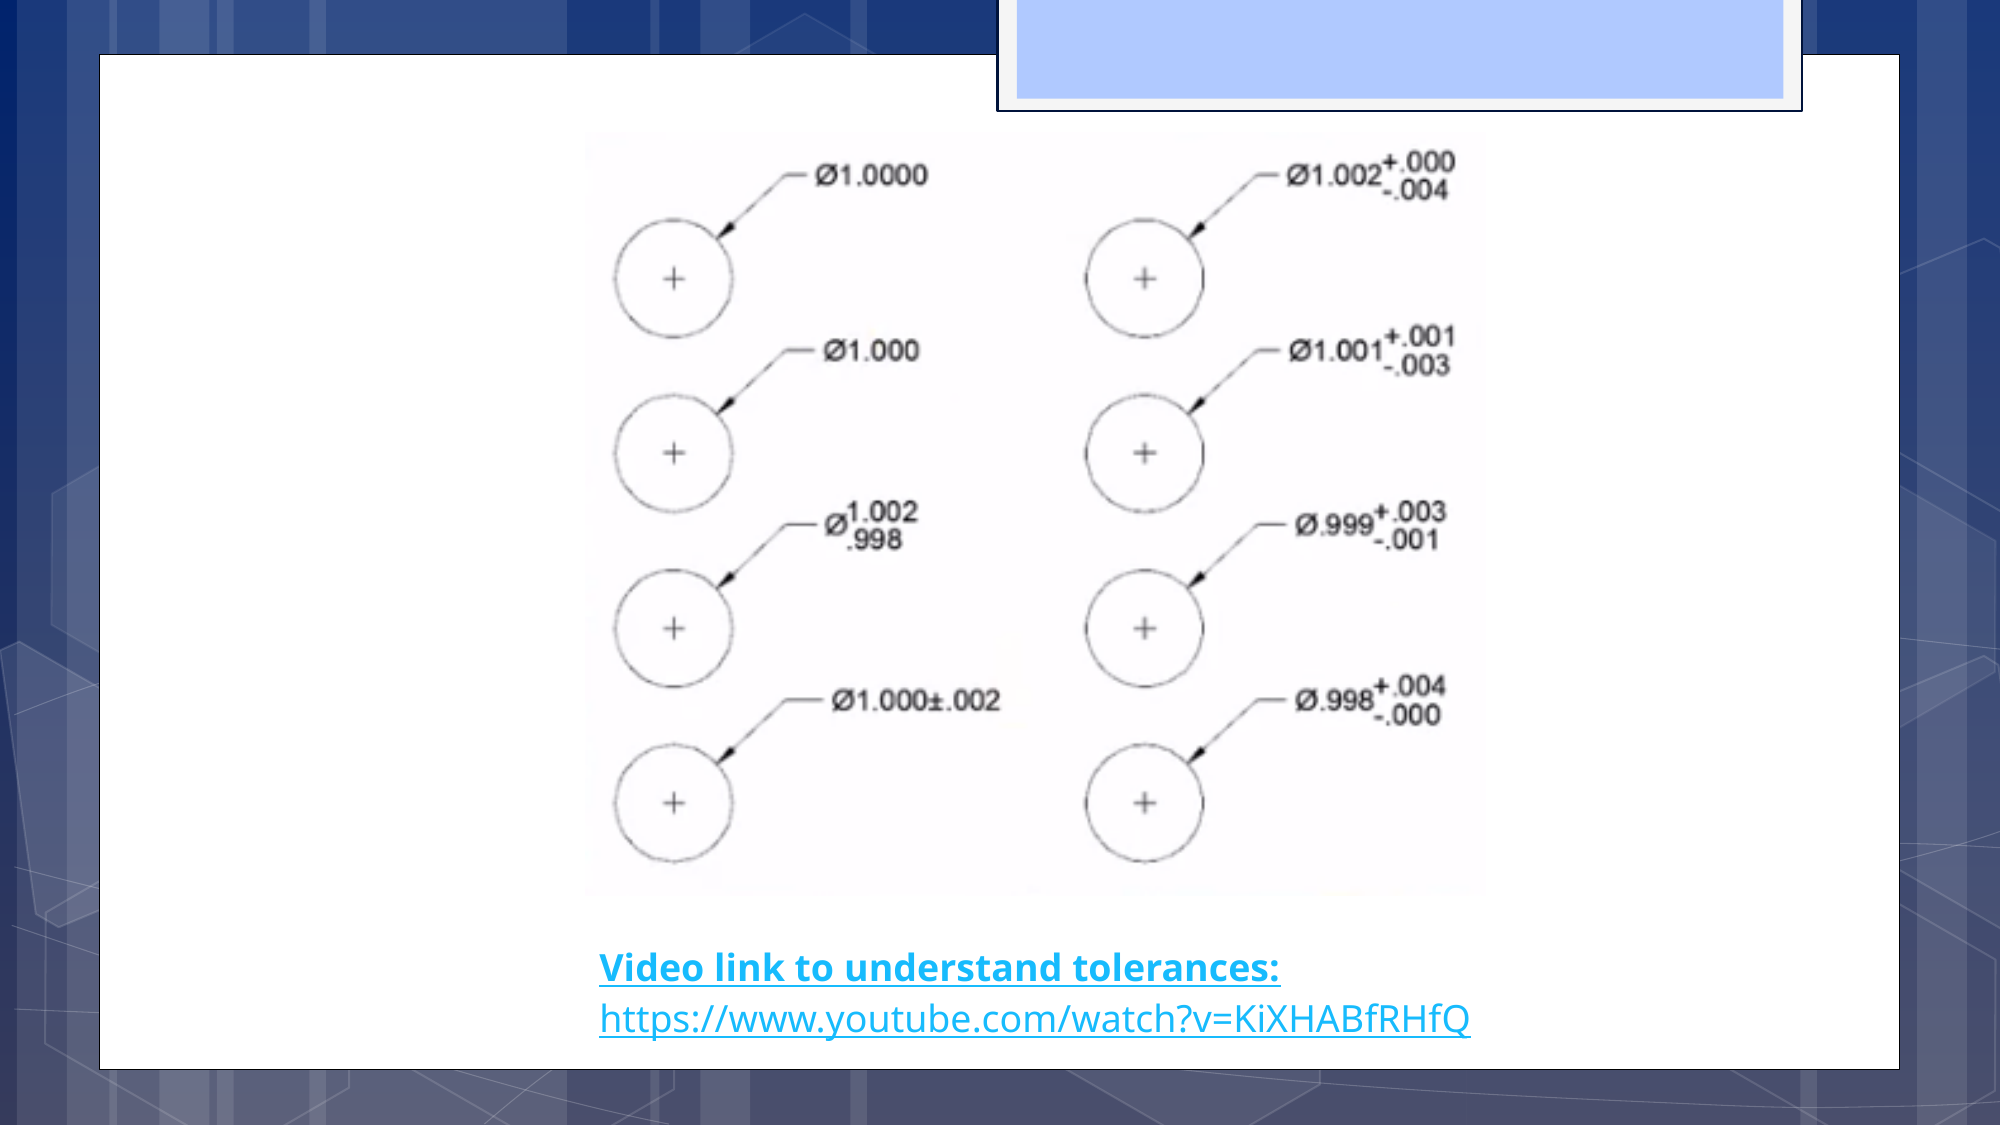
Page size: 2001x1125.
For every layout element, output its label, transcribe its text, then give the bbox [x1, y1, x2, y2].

text_box Video link to understand tolerances: https://www.youtube.com/watch?v=KiXHABfRHfQ [584, 936, 1487, 1099]
picture [585, 132, 1486, 896]
